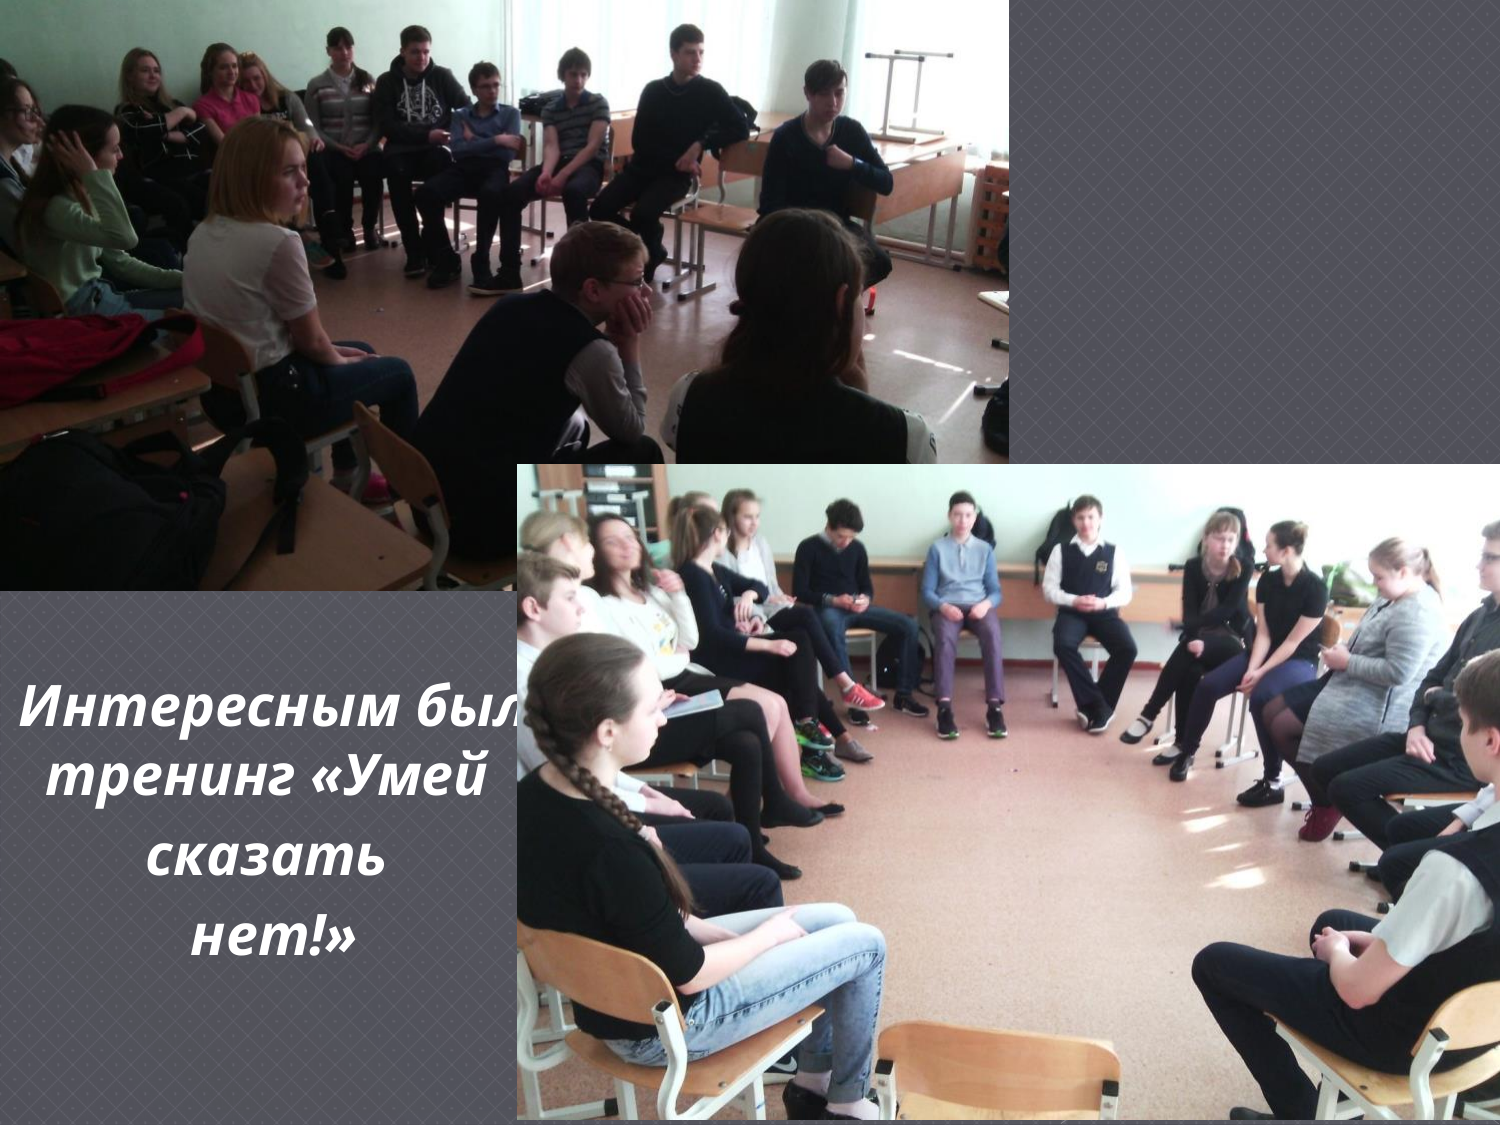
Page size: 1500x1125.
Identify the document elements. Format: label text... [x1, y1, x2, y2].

list Интересным был тренинг «Умей сказать нет!» [0, 593, 507, 1033]
picture [0, 0, 1500, 1120]
